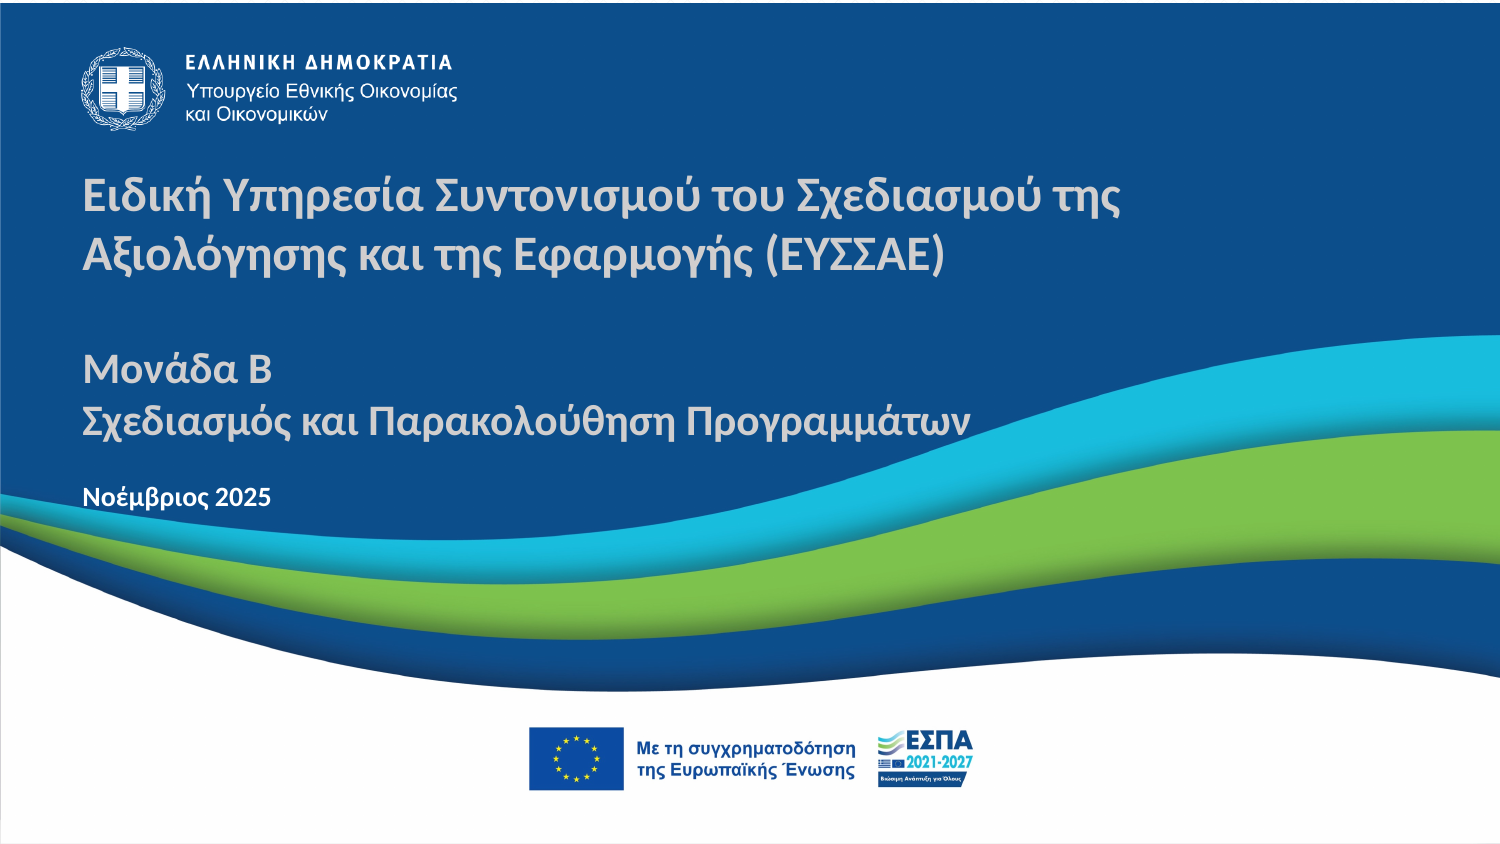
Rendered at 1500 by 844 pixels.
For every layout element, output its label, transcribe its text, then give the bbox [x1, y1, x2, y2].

picture [0, 3, 1500, 844]
text_box Ειδική Υπηρεσία Συντονισμού του Σχεδιασμού της Αξιολόγησης και της Εφαρμογής (ΕΥΣΣΑΕ) Μονάδα Β Σχεδιασμός και Παρακολούθηση Προγραμμάτων Noέμβριος 2025 [67, 137, 1401, 680]
